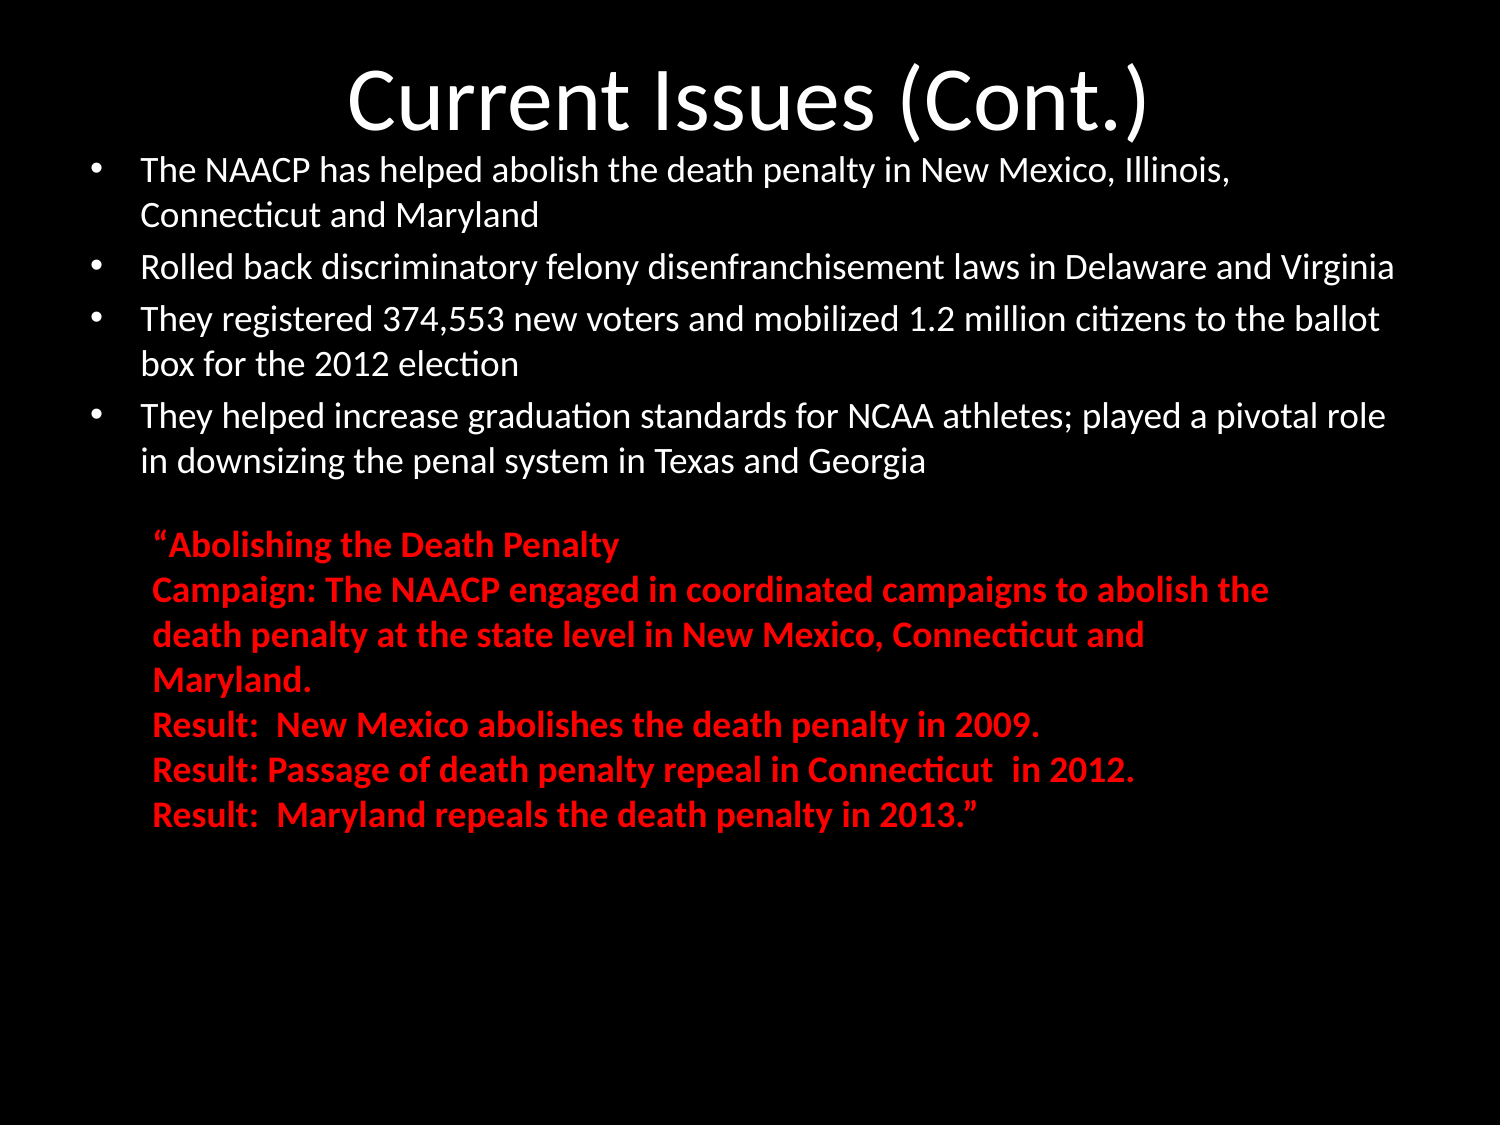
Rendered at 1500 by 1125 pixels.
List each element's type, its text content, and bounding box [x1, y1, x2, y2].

list The NAACP has helped abolish the death penalty in New Mexico, Illinois, Connecticut and Maryland Rolled back discriminatory felony disenfranchisement laws in Delaware and Virginia They registered 374,553 new voters and mobilized 1.2 million citizens to the ballot box for the 2012 election They helped increase graduation standards for NCAA athletes; played a pivotal role in downsizing the penal system in Texas and Georgia [75, 137, 1425, 525]
text_box “Abolishing the Death Penalty Campaign: The NAACP engaged in coordinated campaigns to abolish the death penalty at the state level in New Mexico, Connecticut and Maryland. Result: New Mexico abolishes the death penalty in 2009. Result: Passage of death penalty repeal in Connecticut in 2012. Result: Maryland repeals the death penalty in 2013.” [137, 512, 1288, 843]
title Current Issues (Cont.) [75, 0, 1425, 137]
